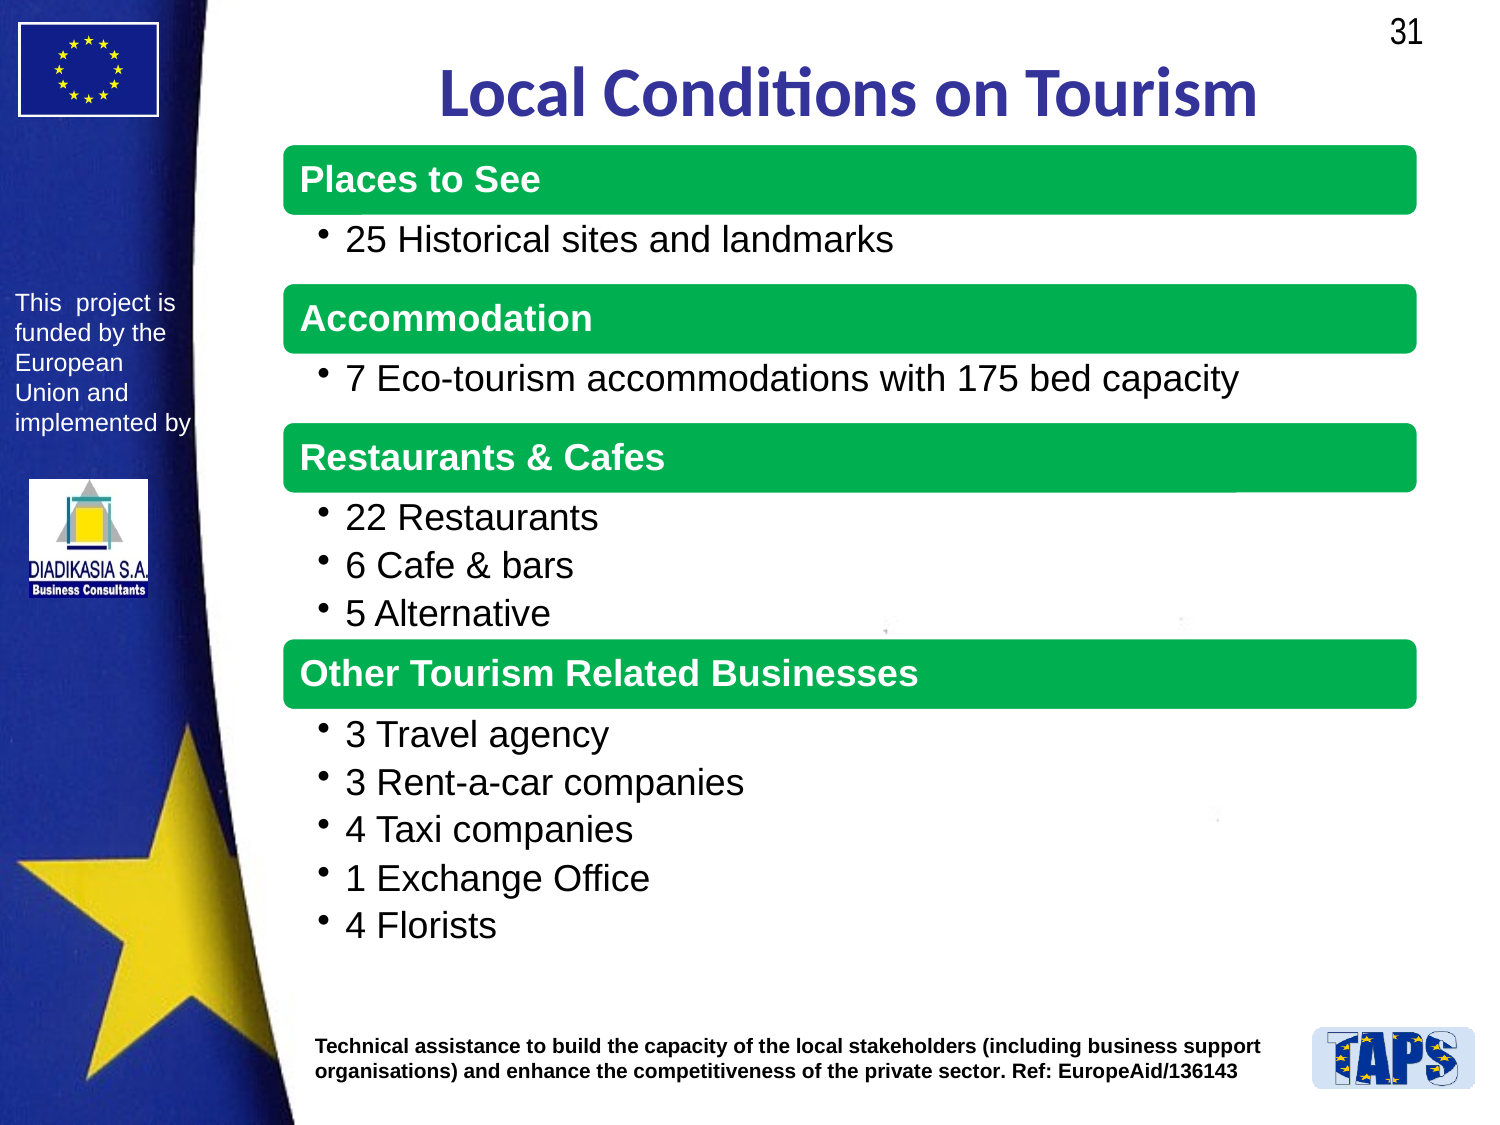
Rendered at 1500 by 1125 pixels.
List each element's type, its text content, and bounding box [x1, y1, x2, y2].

picture [0, 0, 1500, 1125]
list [280, 138, 1419, 1002]
title Local Conditions on Tourism [237, 37, 1463, 139]
